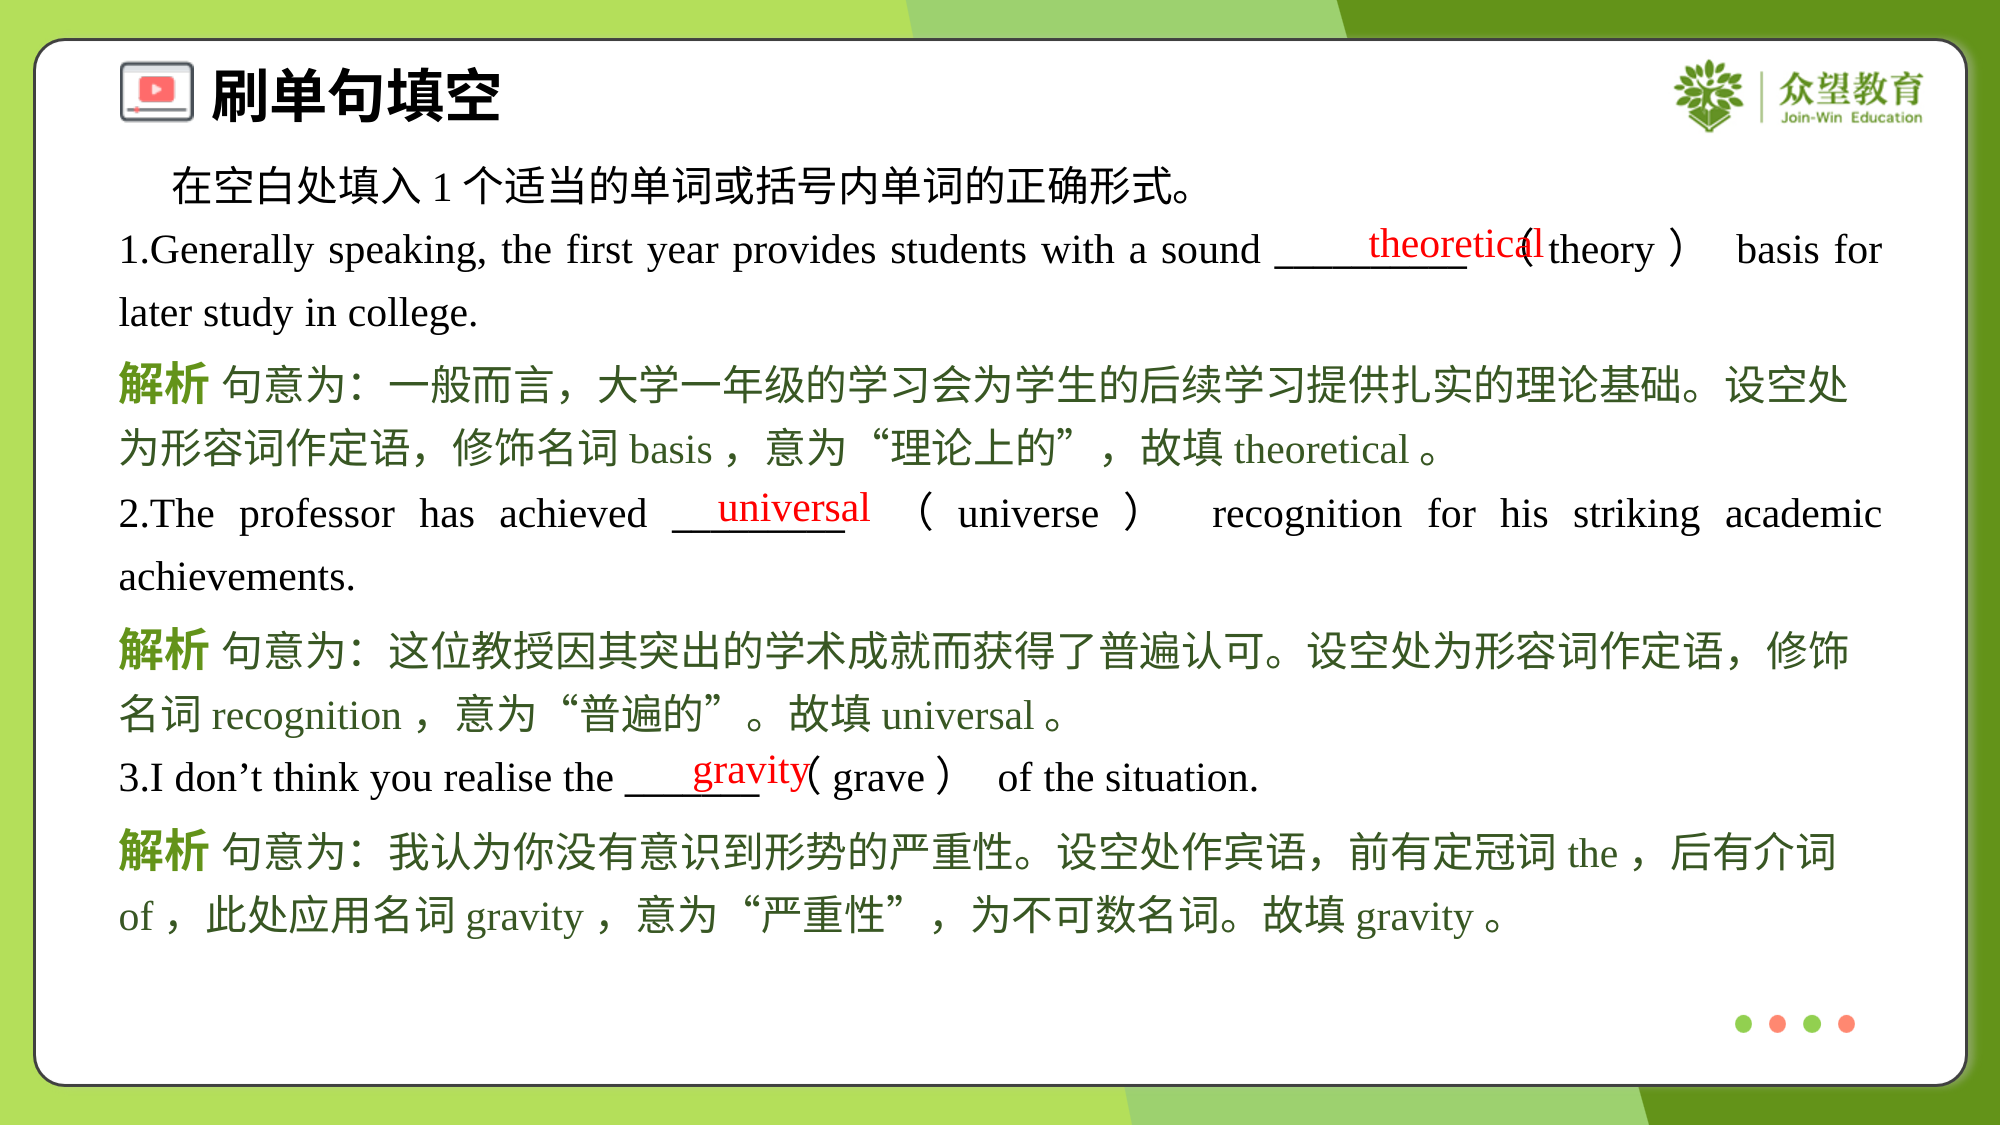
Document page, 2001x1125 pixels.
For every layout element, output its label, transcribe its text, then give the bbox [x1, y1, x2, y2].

text_box gravity [688, 729, 816, 788]
text_box 解析 句意为：一般而言，大学一年级的学习会为学生的后续学习提供扎实的理论基础。设空处为形容词作定语，修饰名词basis，意为“理论上的”，故填theoretical。 [118, 340, 1883, 468]
text_box theoretical [1364, 203, 1549, 261]
text_box 解析 句意为：这位教授因其突出的学术成就而获得了普遍认可。设空处为形容词作定语，修饰名词recognition，意为“普遍的”。故填universal。 [118, 606, 1883, 734]
text_box 3.I don’t think you realise the _______ （grave） of the situation. [118, 737, 1883, 795]
text_box 解析 句意为：我认为你没有意识到形势的严重性。设空处作宾语，前有定冠词the，后有介词of，此处应用名词gravity，意为“严重性”，为不可数名词。故填gravity。 [118, 807, 1883, 934]
text_box 2.The professor has achieved _________ （universe） recognition for his striking academic achievements. [118, 473, 1883, 594]
text_box 在空白处填入1个适当的单词或括号内单词的正确形式。 1.Generally speaking, the first year provides students with a sound __________ （theory） basis for later study in college. [118, 146, 1883, 329]
text_box universal [713, 467, 876, 525]
picture [0, 0, 2000, 1125]
